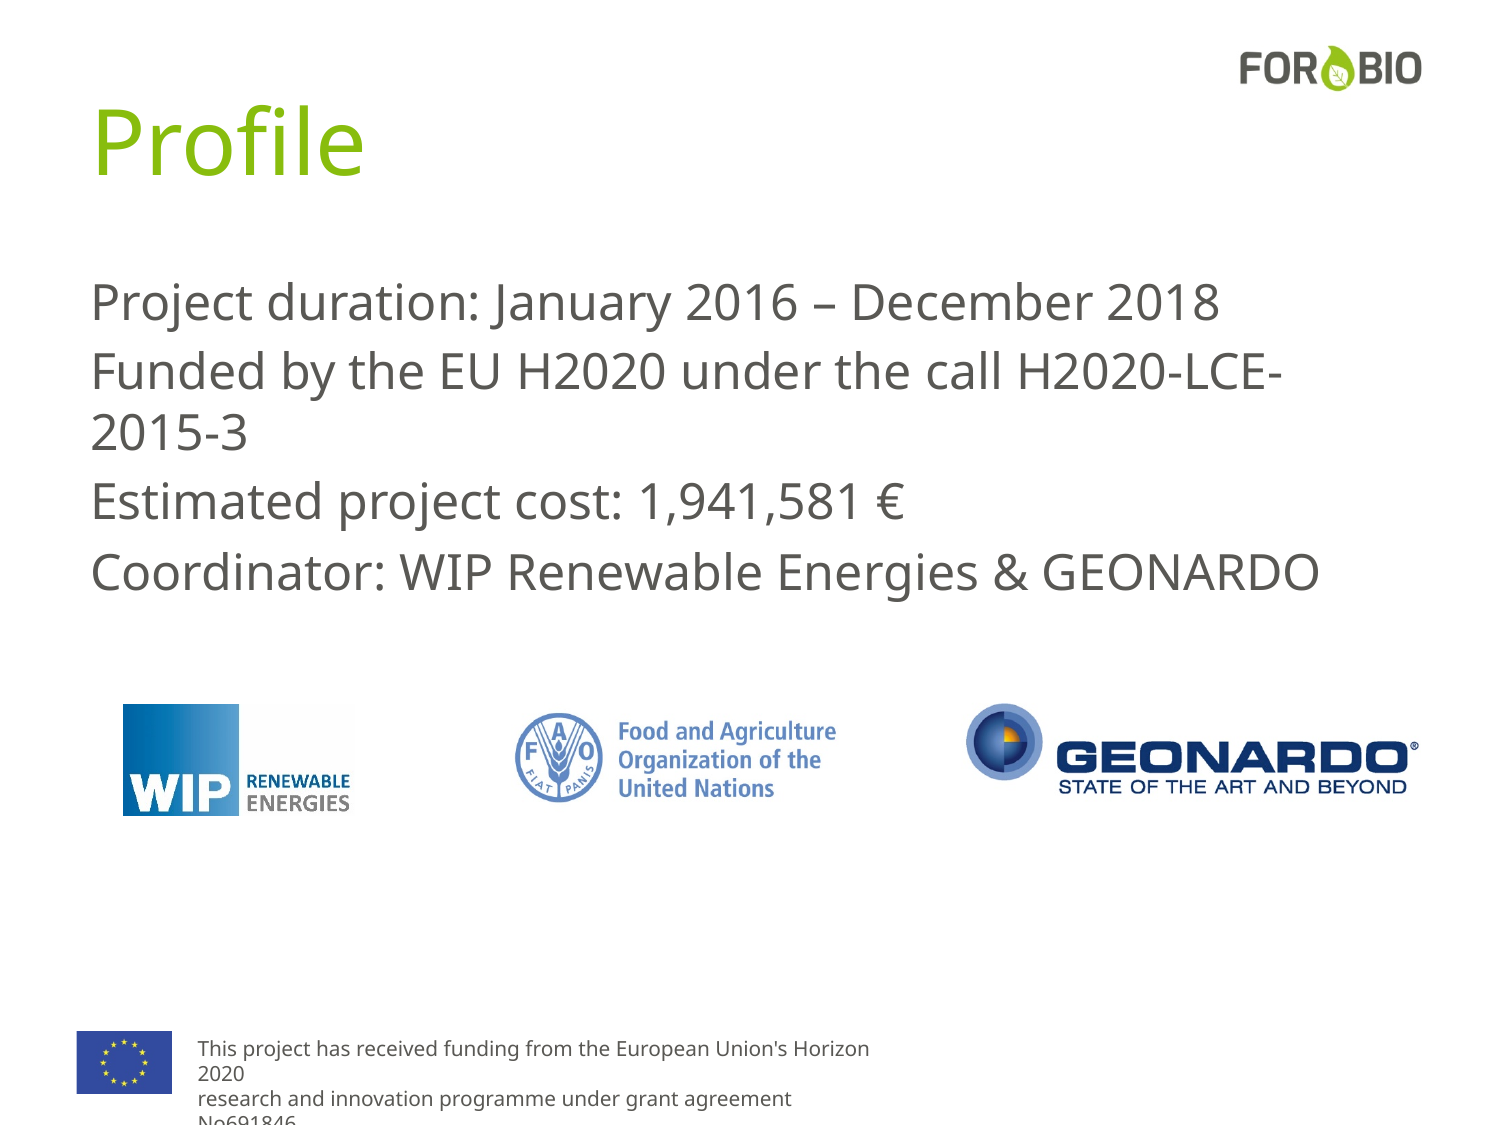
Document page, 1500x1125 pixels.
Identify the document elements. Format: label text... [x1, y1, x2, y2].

picture [123, 703, 355, 816]
list Project duration: January 2016 – December 2018 Funded by the EU H2020 under the call H2020-LCE-2015-3 Estimated project cost: 1,941,581 € Coordinator: WIP Renewable Energies & GEONARDO [75, 262, 1425, 1005]
picture [950, 692, 1431, 805]
title Profile [75, 45, 1425, 233]
picture [477, 680, 871, 840]
picture [1187, 23, 1473, 114]
picture [76, 1031, 172, 1094]
